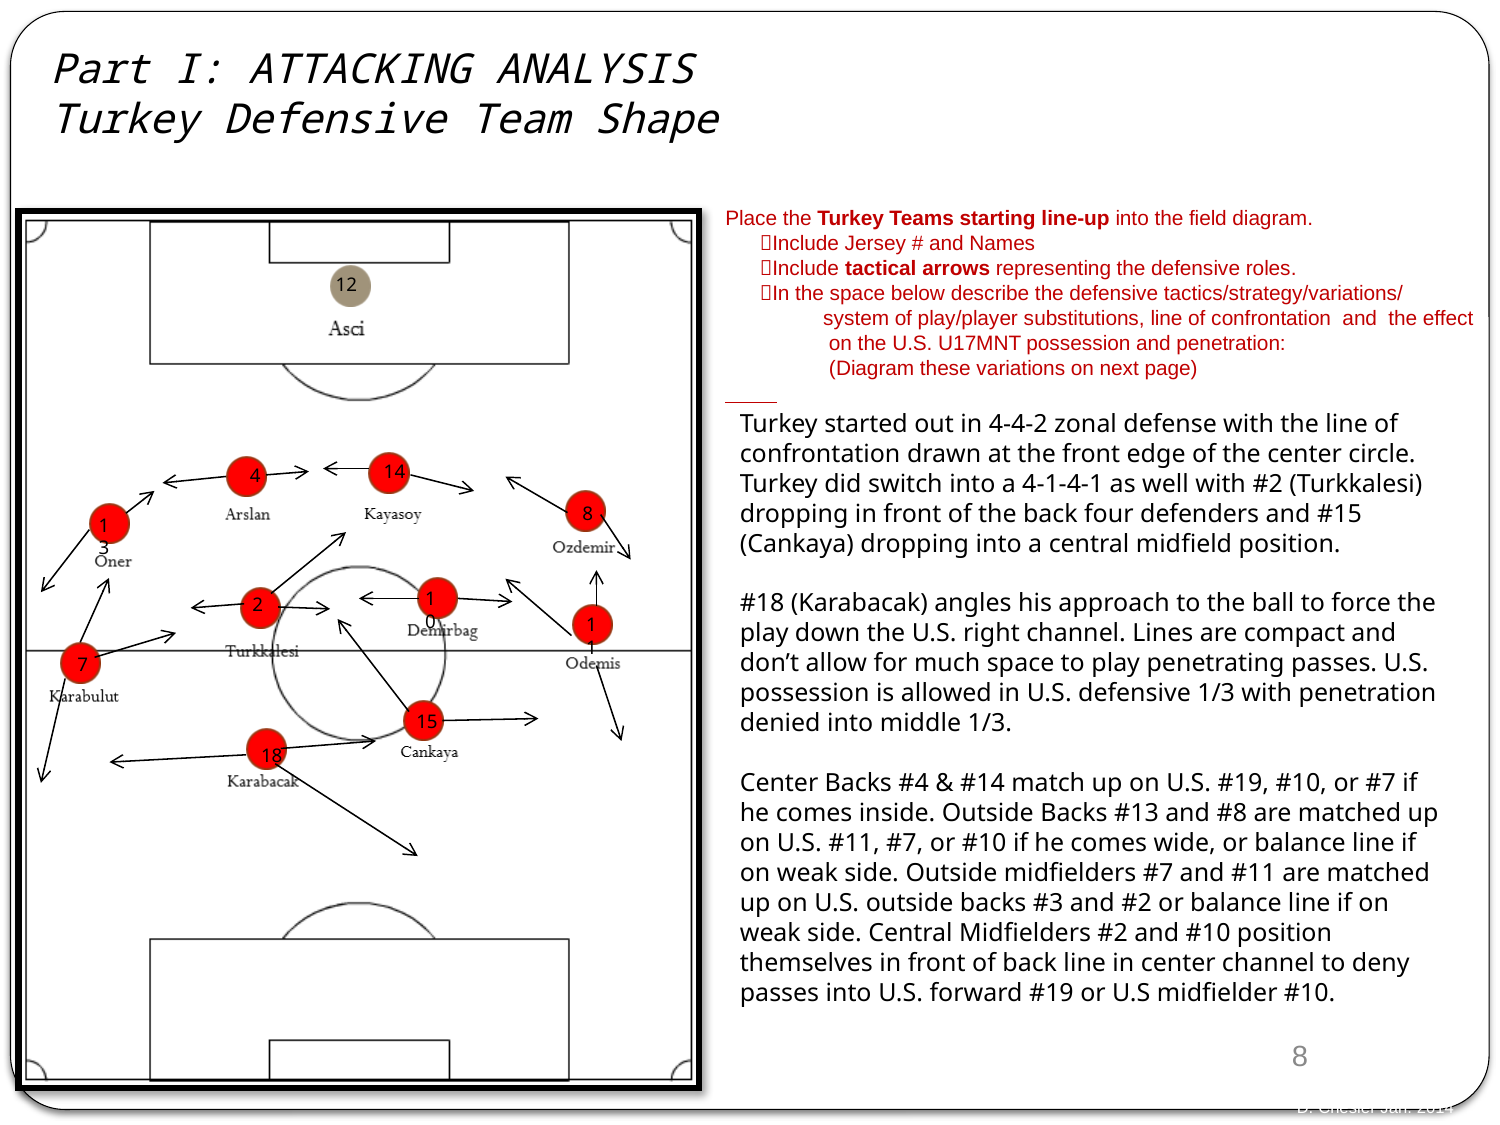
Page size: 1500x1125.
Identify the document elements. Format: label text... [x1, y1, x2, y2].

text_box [596, 643, 622, 742]
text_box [94, 632, 177, 658]
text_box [505, 476, 568, 514]
text_box Turkey started out in 4-4-2 zonal defense with the line of confrontation drawn at the front edge of the center circle. Turkey did switch into a 4-1-4-1 as well with #2 (Turkkalesi) dropping in front of the back four defenders and #15 (Cankaya) dropping into a central midfield position. #18 (Karabacak) angles his approach to the ball to force the play down the U.S. right channel. Lines are compact and don’t allow for much space to play penetrating passes. U.S. possession is allowed in U.S. defensive 1/3 with penetration denied into middle 1/3. Center Backs #4 & #14 match up on U.S. #19, #10, or #7 if he comes inside. Outside Backs #13 and #8 are matched up on U.S. #11, #7, or #10 if he comes wide, or balance line if on weak side. Outside midfielders #7 and #11 are matched up on U.S. outside backs #3 and #2 or balance line if on weak side. Central Midfielders #2 and #10 position themselves in front of back line in center channel to deny passes into U.S. forward #19 or U.S midfielder #10. [724, 399, 1463, 1014]
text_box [109, 754, 247, 763]
picture [21, 213, 697, 1085]
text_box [162, 476, 227, 484]
slide_number 8 [1125, 1024, 1476, 1085]
text_box Place the Turkey Teams starting line-up into the field diagram. Include Jersey # and Names Include tactical arrows representing the defensive roles. In the space below describe the defensive tactics/strategy/variations/ system of play/player substitutions, line of confrontation and the effect on the U.S. U17MNT possession and penetration: (Diagram these variations on next page) [710, 197, 1500, 412]
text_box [79, 577, 110, 643]
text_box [337, 618, 410, 712]
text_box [40, 529, 90, 593]
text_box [274, 763, 418, 857]
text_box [265, 471, 310, 476]
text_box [280, 740, 377, 749]
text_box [457, 598, 513, 602]
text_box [190, 603, 245, 609]
text_box D. Chesler Jan. 2014 [1282, 1089, 1500, 1124]
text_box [505, 578, 572, 625]
title Part I: ATTACKING ANALYSIS Turkey Defensive Team Shape [35, 0, 1386, 157]
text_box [410, 474, 475, 492]
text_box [277, 606, 331, 610]
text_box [270, 531, 347, 594]
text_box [600, 514, 631, 560]
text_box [125, 490, 155, 514]
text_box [40, 678, 66, 784]
